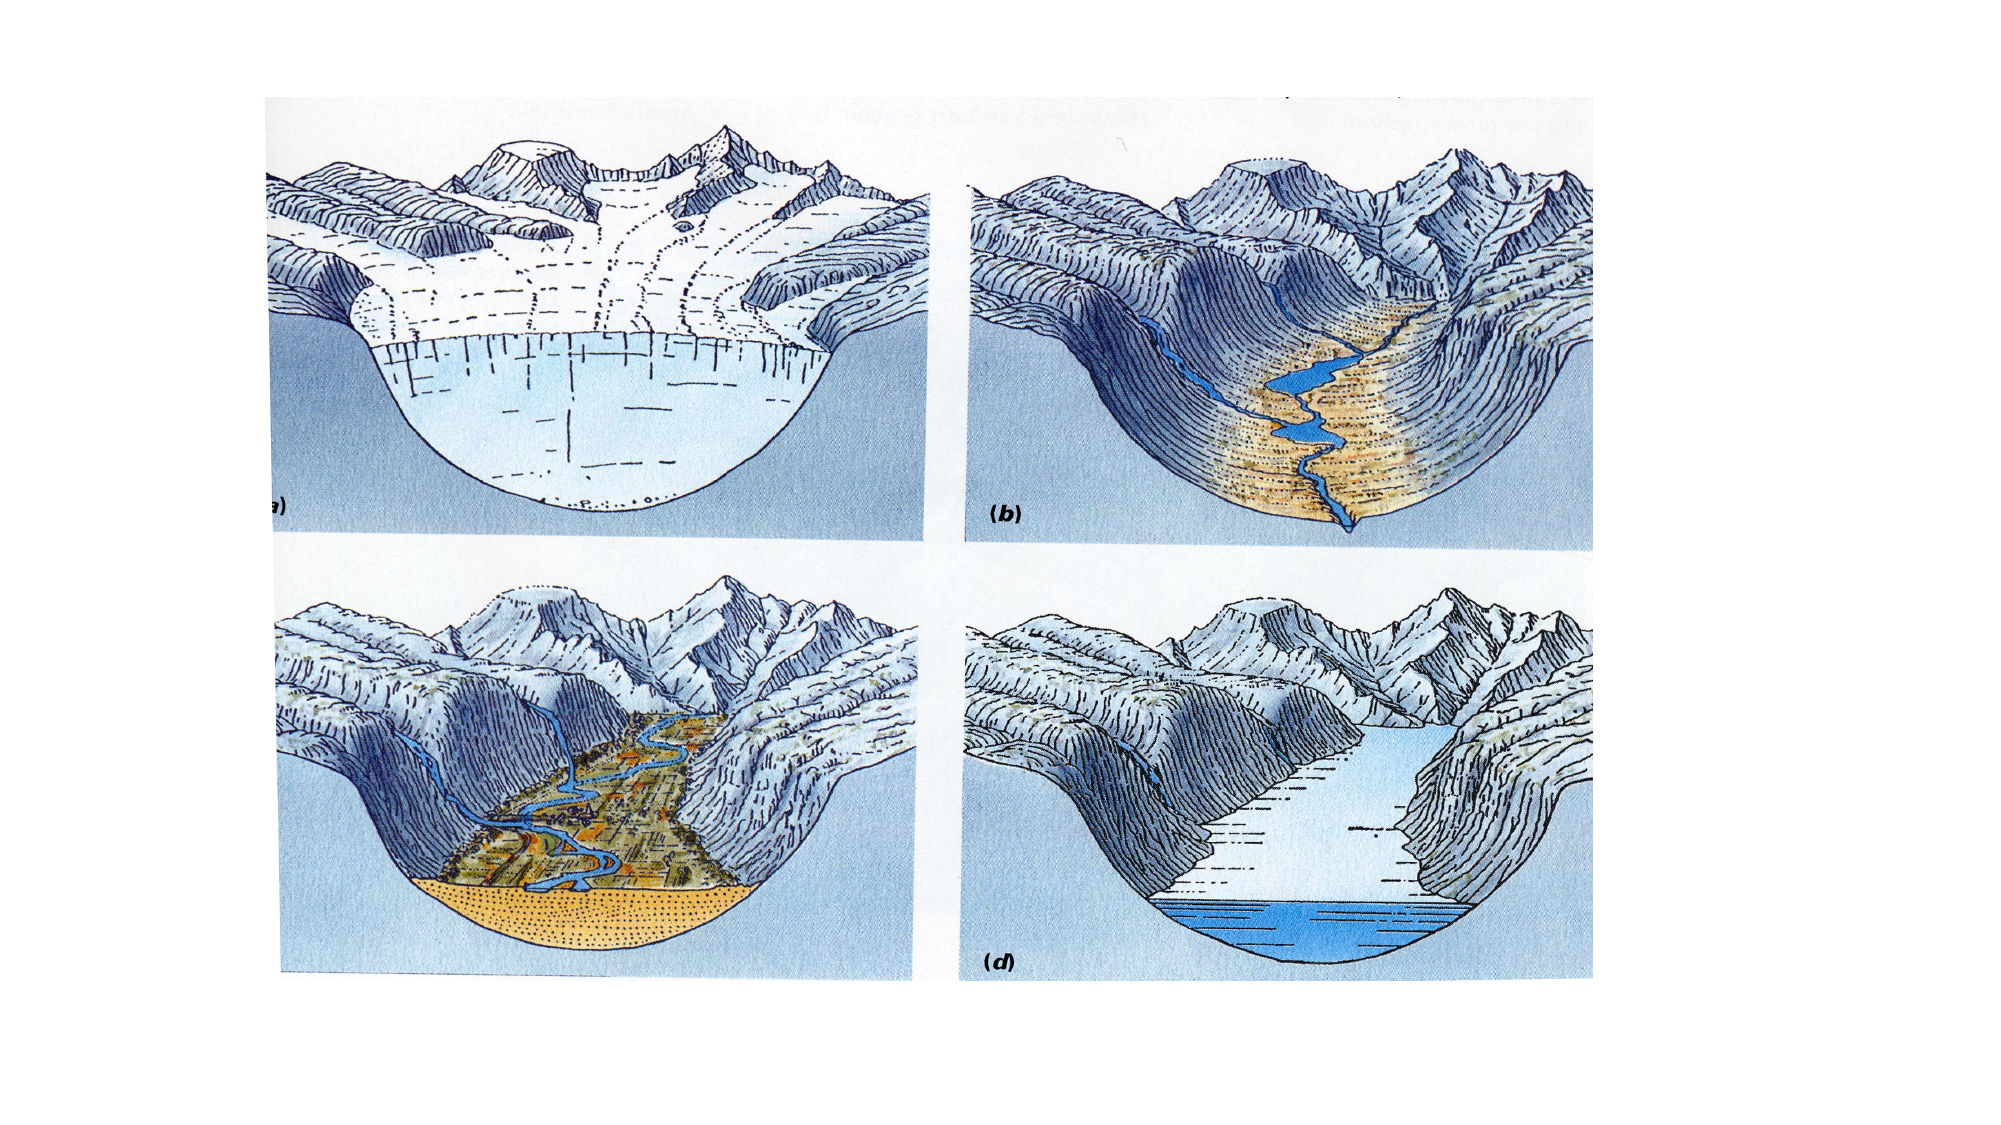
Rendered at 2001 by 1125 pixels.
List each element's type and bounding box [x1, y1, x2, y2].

picture [264, 97, 1593, 981]
